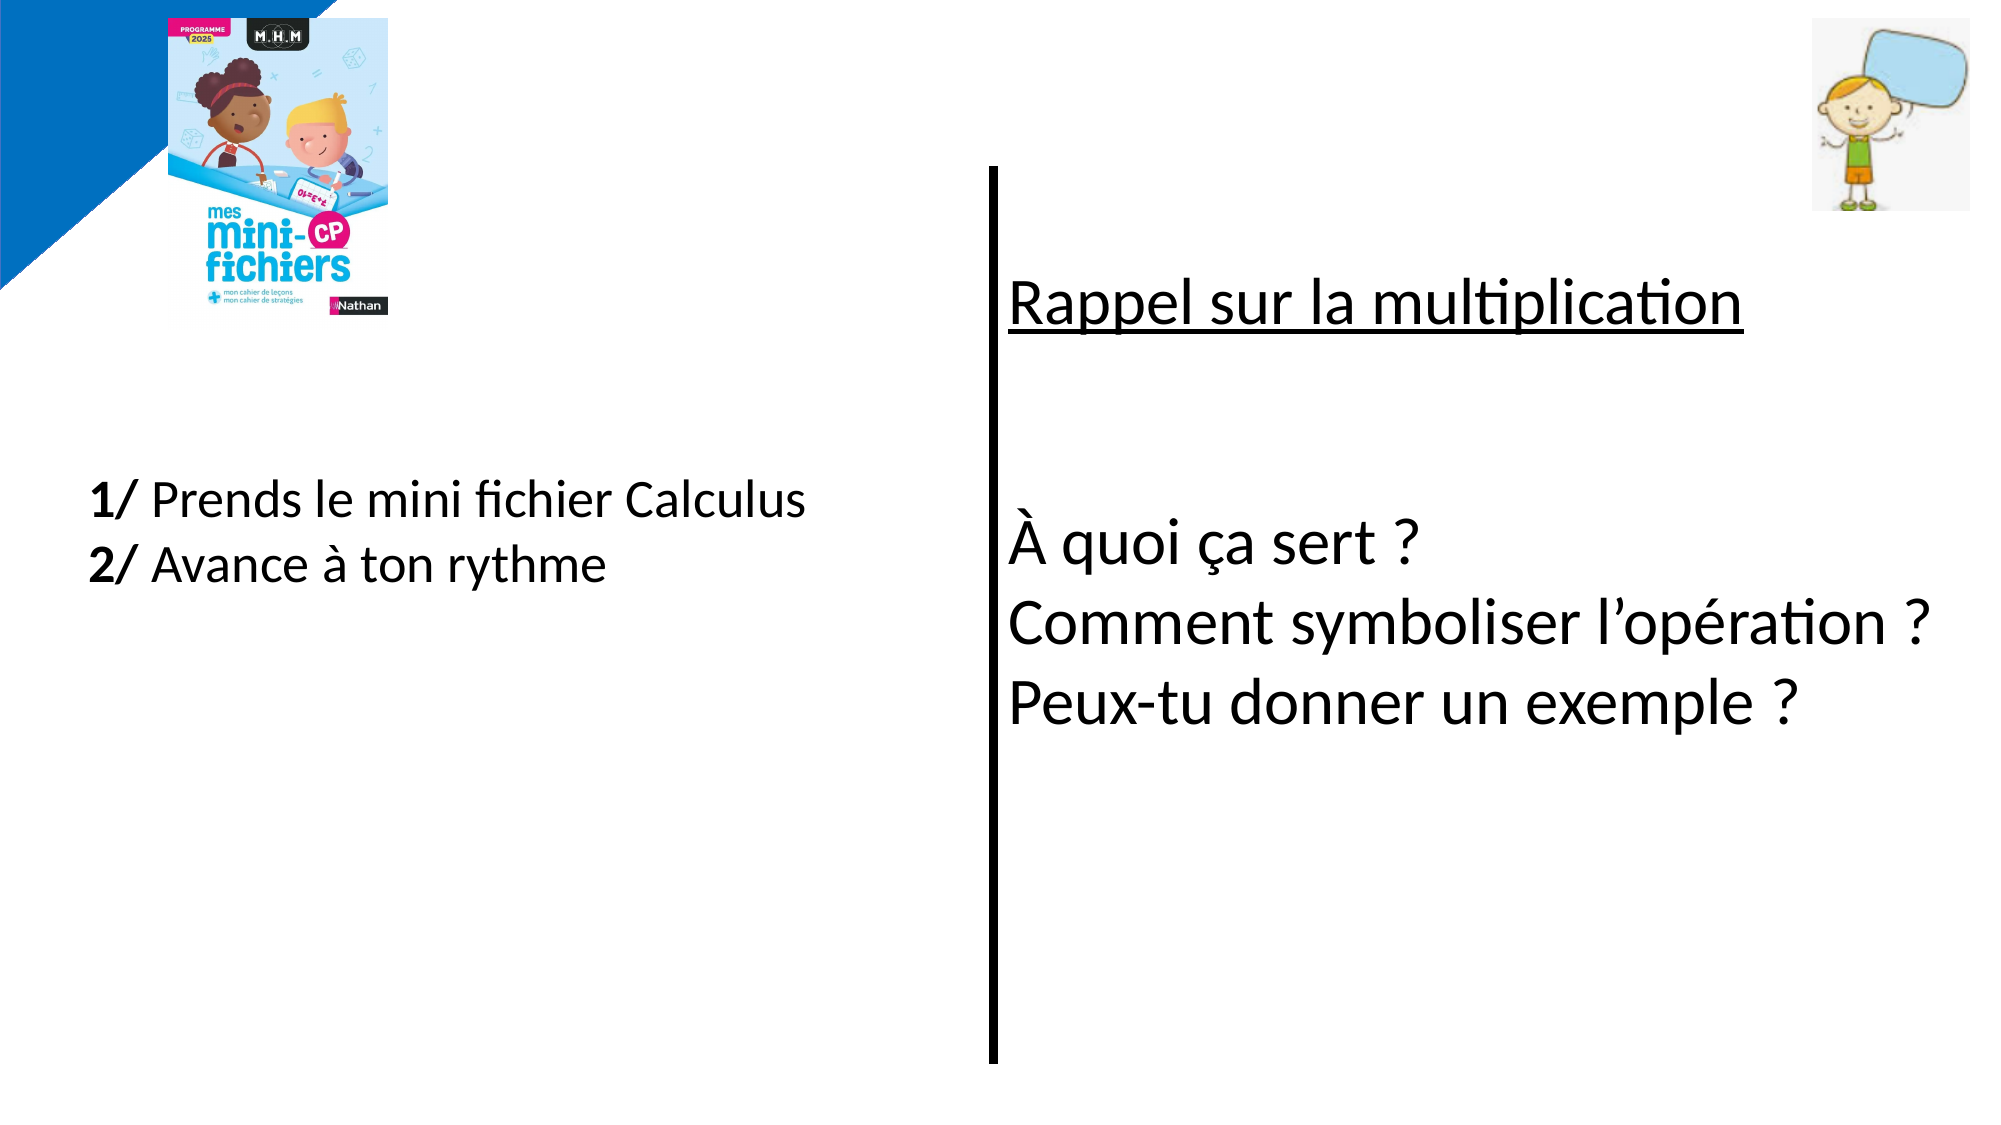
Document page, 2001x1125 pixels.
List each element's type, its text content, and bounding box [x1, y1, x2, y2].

picture [1812, 18, 1970, 211]
text_box [0, 0, 337, 290]
text_box Rappel sur la multiplication À quoi ça sert ? Comment symboliser l’opération ? Peux-tu donner un exemple ? [994, 250, 1970, 746]
picture [168, 18, 388, 330]
text_box 1/ Prends le mini fichier Calculus 2/ Avance à ton rythme [73, 456, 993, 602]
